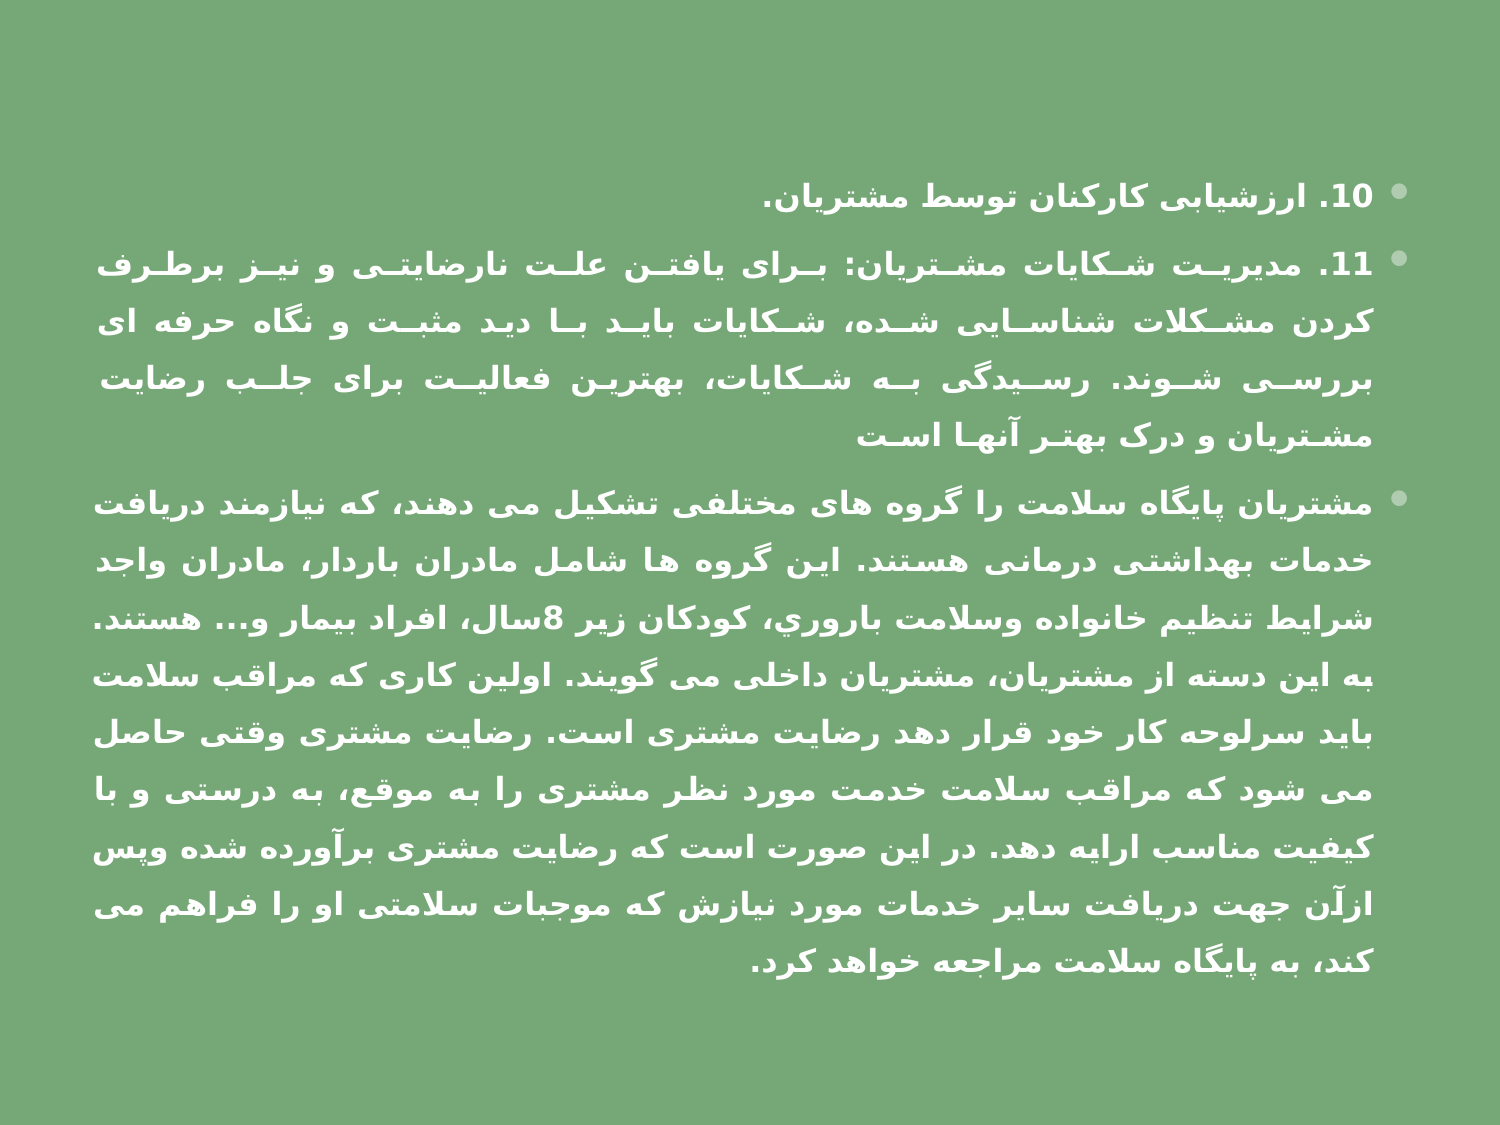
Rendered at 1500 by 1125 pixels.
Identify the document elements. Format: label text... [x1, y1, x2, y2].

list 10. ارزشیابی کارکنان توسط مشتریان. 11. مدیریـت شـکایات مشـتریان: بـرای یافتـن علـت نارضایتـی و نیـز برطـرف کردن مشـکلات شناسـایی شـده، شـکایات بایـد بـا دید مثبـت و نگاه حرفه ای بررسـی شـوند. رسـیدگی بـه شـکایات، بهترین فعالیـت برای جلـب رضایت مشـتریان و درک بهتـر آنهـا اسـت مشتریان پایگاه سلامت را گروه های مختلفی تشکیل می دهند، که نیازمند دریافت خدمات بهداشتی درمانی هستند. این گروه ها شامل مادران باردار، مادران واجد شرایط تنظیم خانواده وسلامت باروري، کودکان زیر 8سال، افراد بیمار و... هستند. به این دسته از مشتریان، مشتریان داخلی می گویند. اولین کاری که مراقب سلامت باید سرلوحه کار خود قرار دهد رضایت مشتری است. رضایت مشتری وقتی حاصل می شود که مراقب سلامت خدمت مورد نظر مشتری را به موقع، به درستی و با کیفیت مناسب ارایه دهد. در این صورت است که رضایت مشتری برآورده شده وپس ازآن جهت دریافت سایر خدمات مورد نیازش که موجبات سلامتی او را فراهم می کند، به پایگاه سلامت مراجعه خواهد کرد. [76, 149, 1427, 988]
